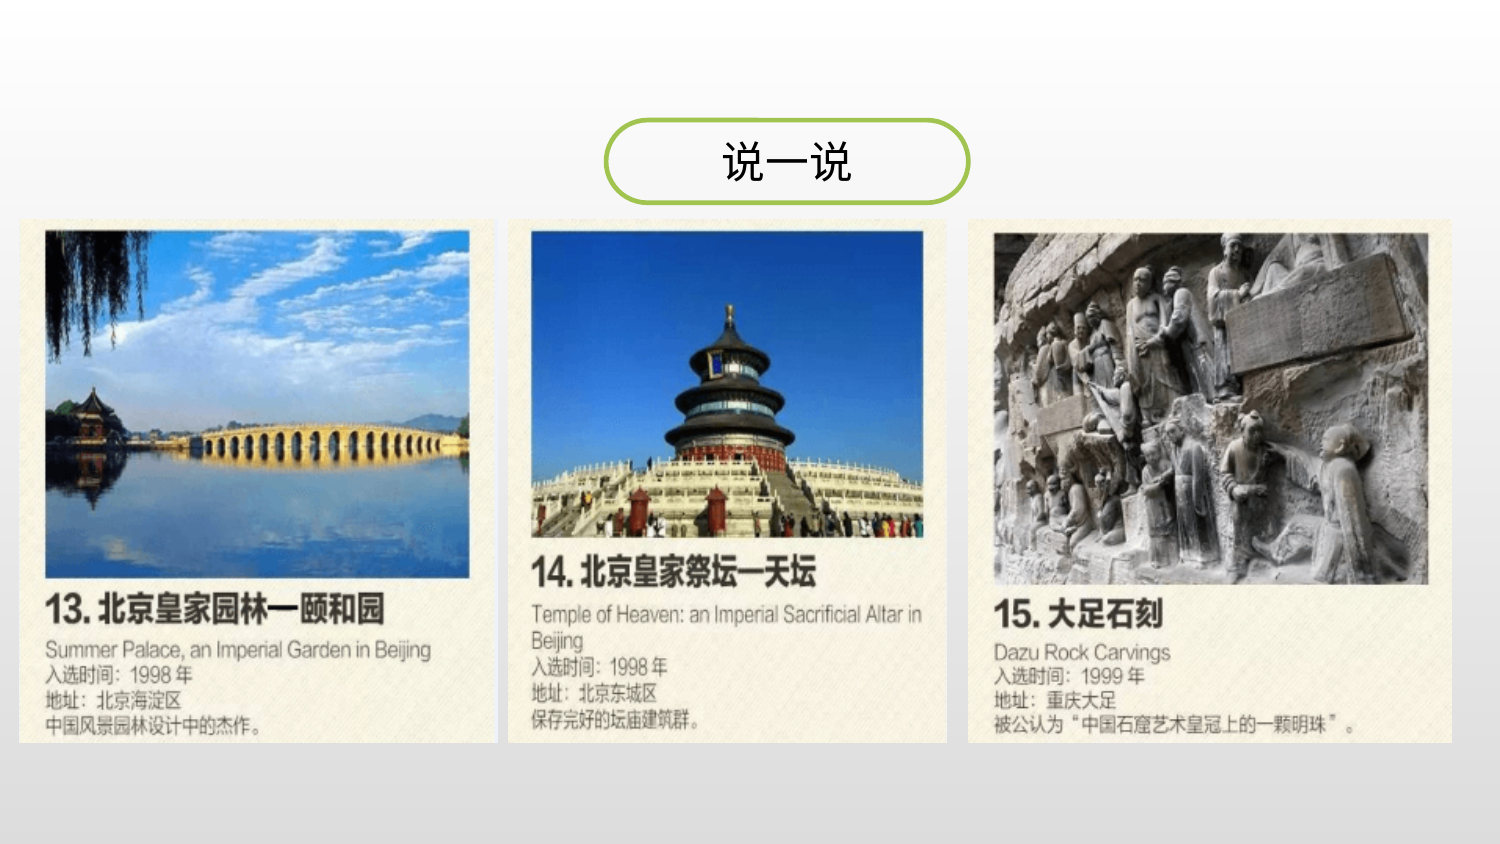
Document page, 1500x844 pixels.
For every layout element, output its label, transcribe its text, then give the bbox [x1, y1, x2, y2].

text_box 说一说 [605, 119, 970, 204]
picture [19, 219, 498, 743]
picture [508, 219, 947, 743]
picture [968, 219, 1452, 743]
